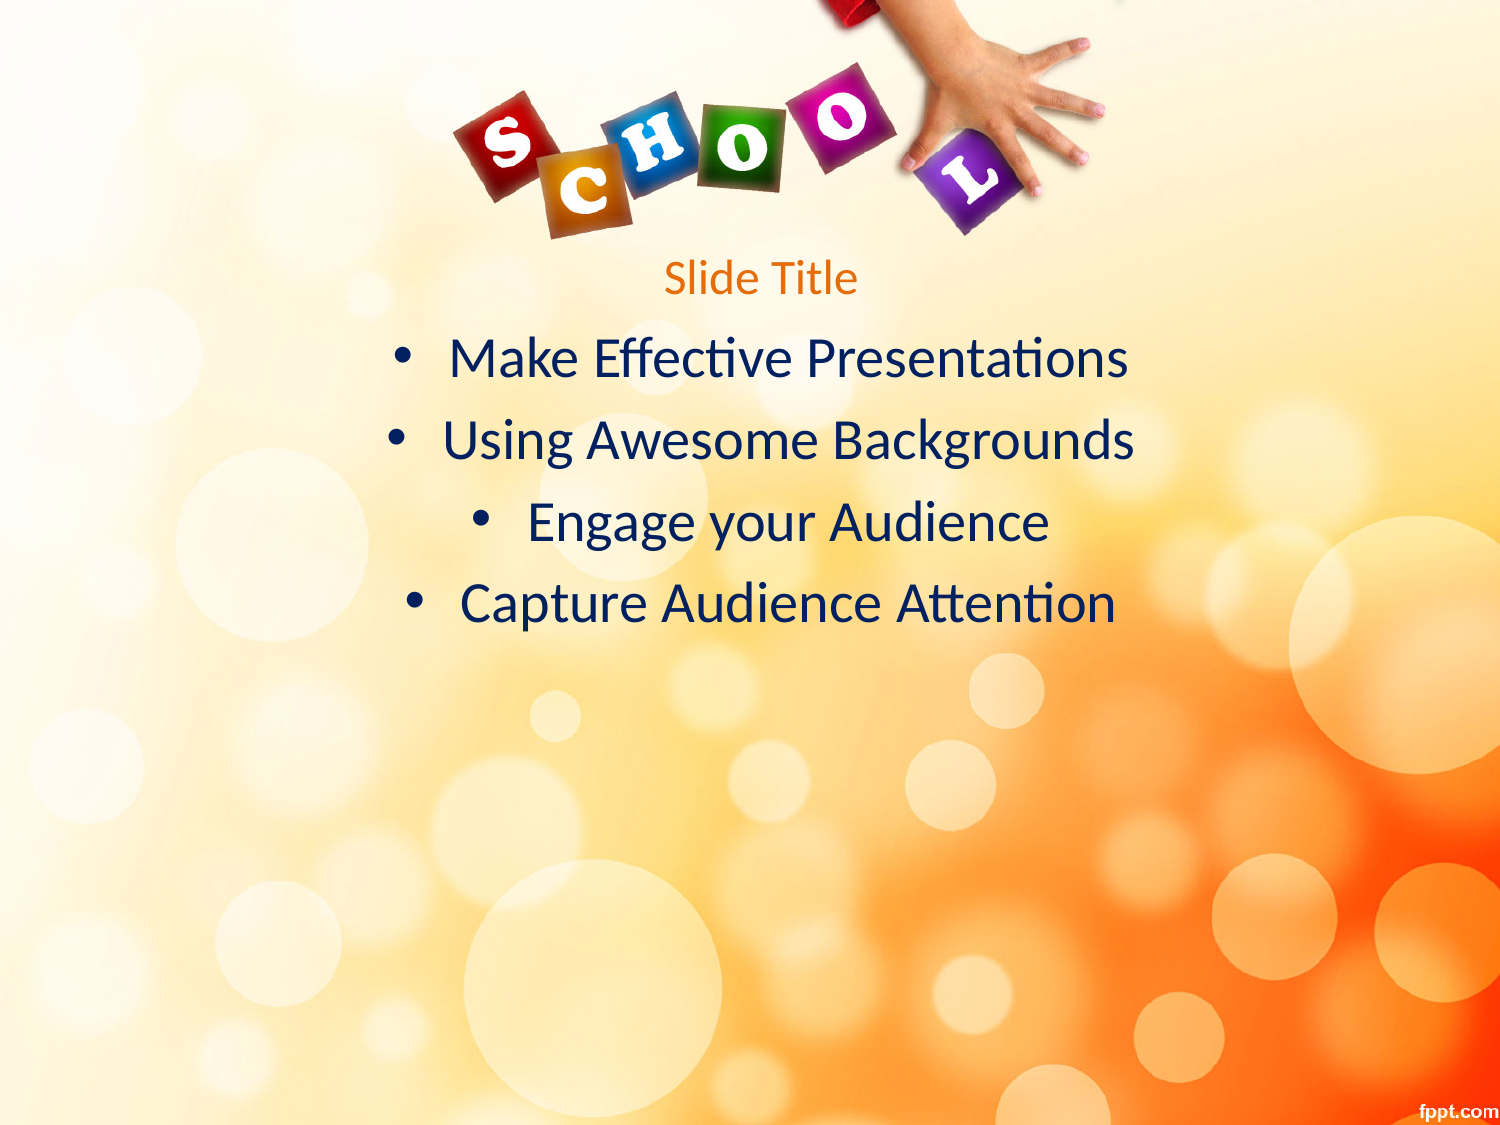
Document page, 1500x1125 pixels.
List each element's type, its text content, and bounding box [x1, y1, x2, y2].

list Make Effective Presentations Using Awesome Backgrounds Engage your Audience Capture Audience Attention [98, 311, 1424, 1014]
title Slide Title [98, 236, 1424, 311]
picture [0, 0, 1500, 1125]
